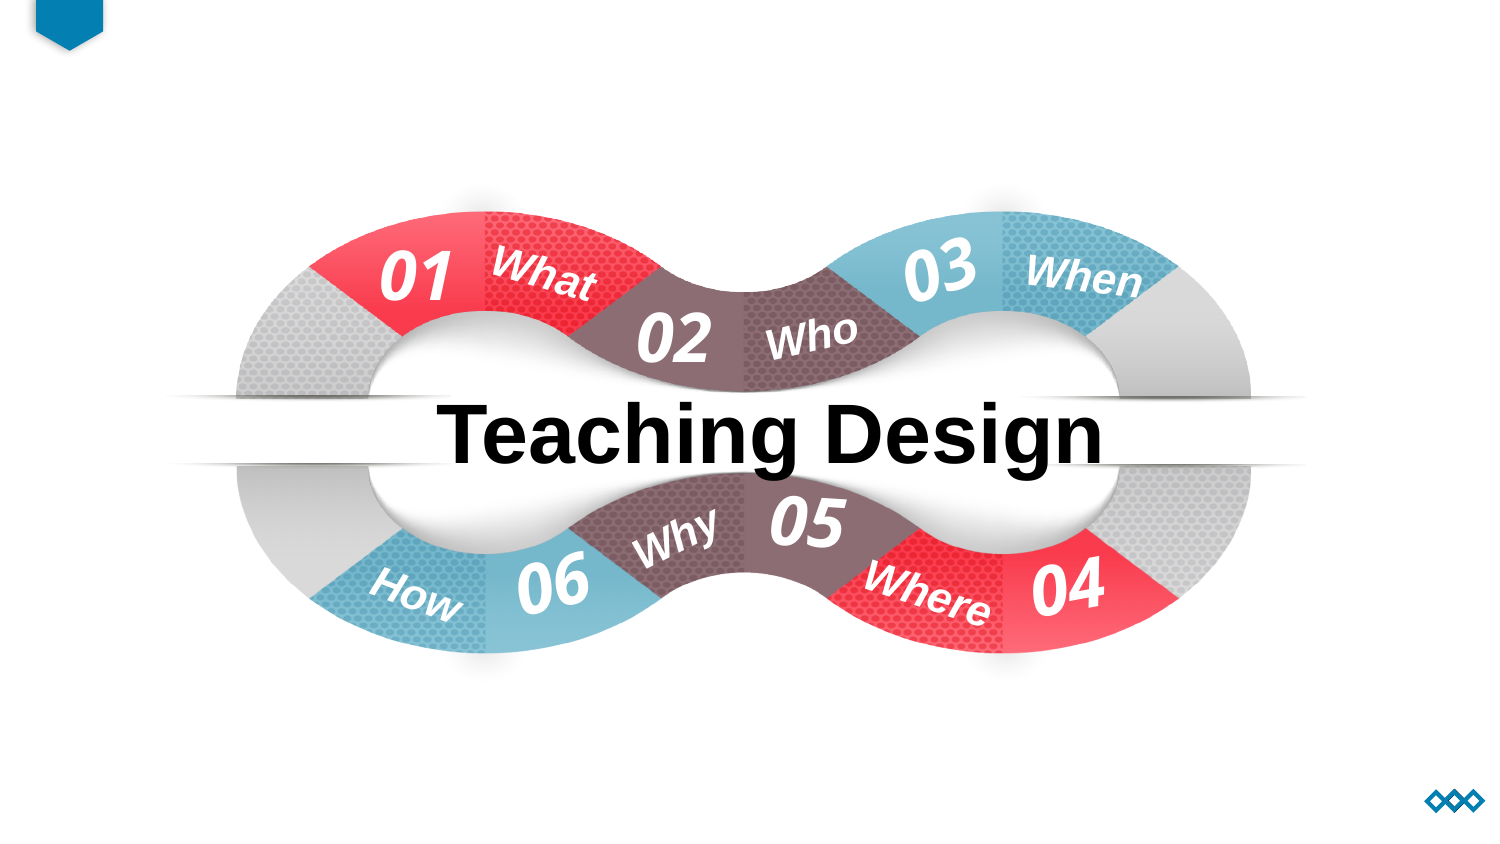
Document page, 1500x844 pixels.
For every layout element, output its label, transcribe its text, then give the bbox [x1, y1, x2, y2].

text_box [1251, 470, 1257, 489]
text_box Teaching Design [285, 403, 1257, 464]
picture [165, 182, 1306, 415]
picture [165, 449, 1306, 682]
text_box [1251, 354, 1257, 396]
